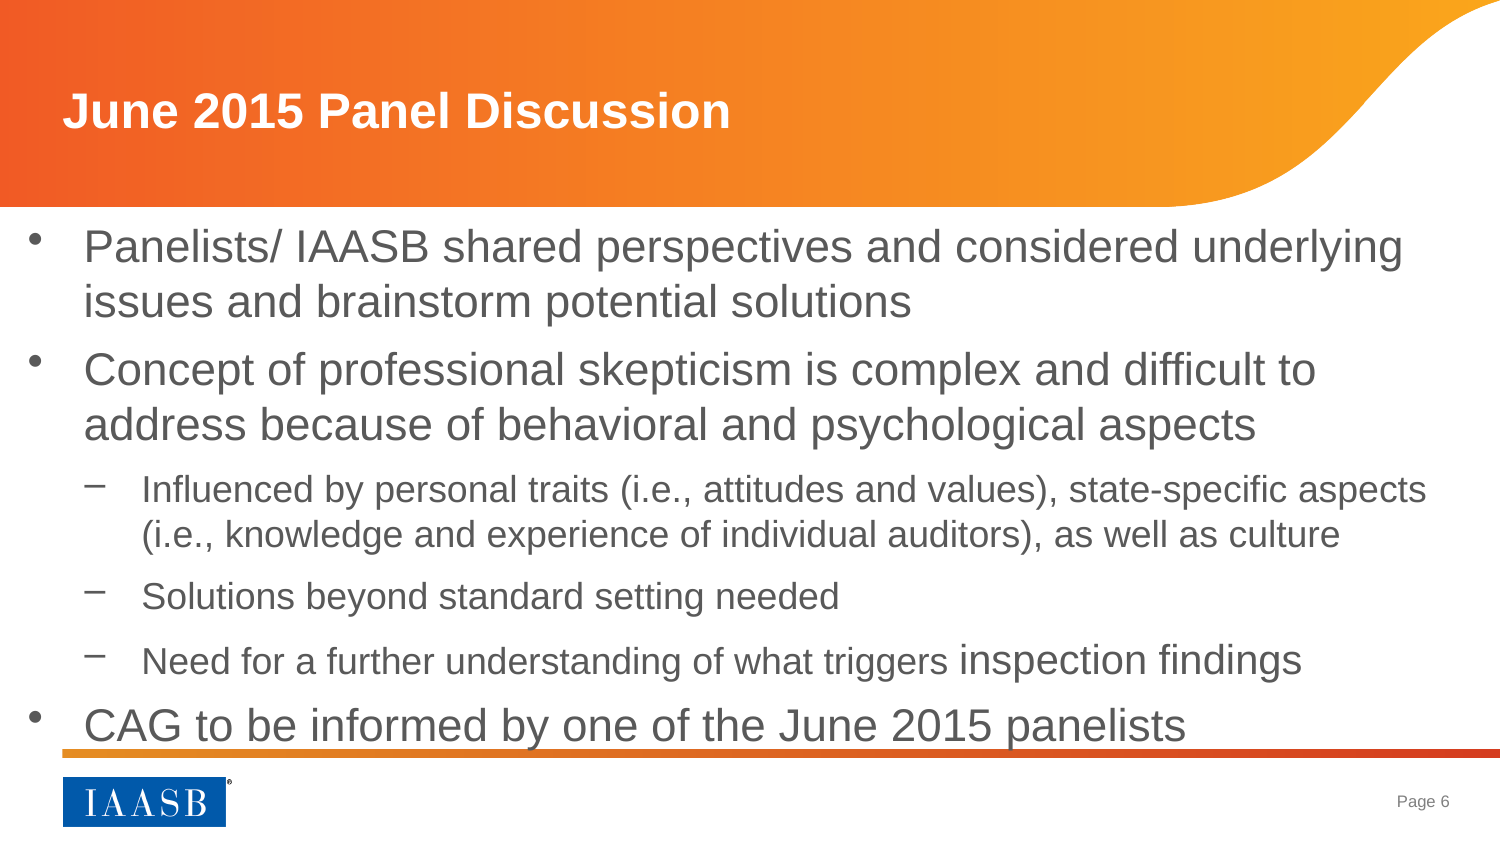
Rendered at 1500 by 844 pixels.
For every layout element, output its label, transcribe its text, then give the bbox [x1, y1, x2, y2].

list Panelists/ IAASB shared perspectives and considered underlying issues and brainstorm potential solutions Concept of professional skepticism is complex and difficult to address because of behavioral and psychological aspects Influenced by personal traits (i.e., attitudes and values), state-specific aspects (i.e., knowledge and experience of individual auditors), as well as culture Solutions beyond standard setting needed Need for a further understanding of what triggers inspection findings CAG to be informed by one of the June 2015 panelists [12, 209, 1488, 760]
picture [0, 0, 1500, 207]
title June 2015 Panel Discussion [62, 75, 1300, 142]
picture [63, 777, 232, 827]
